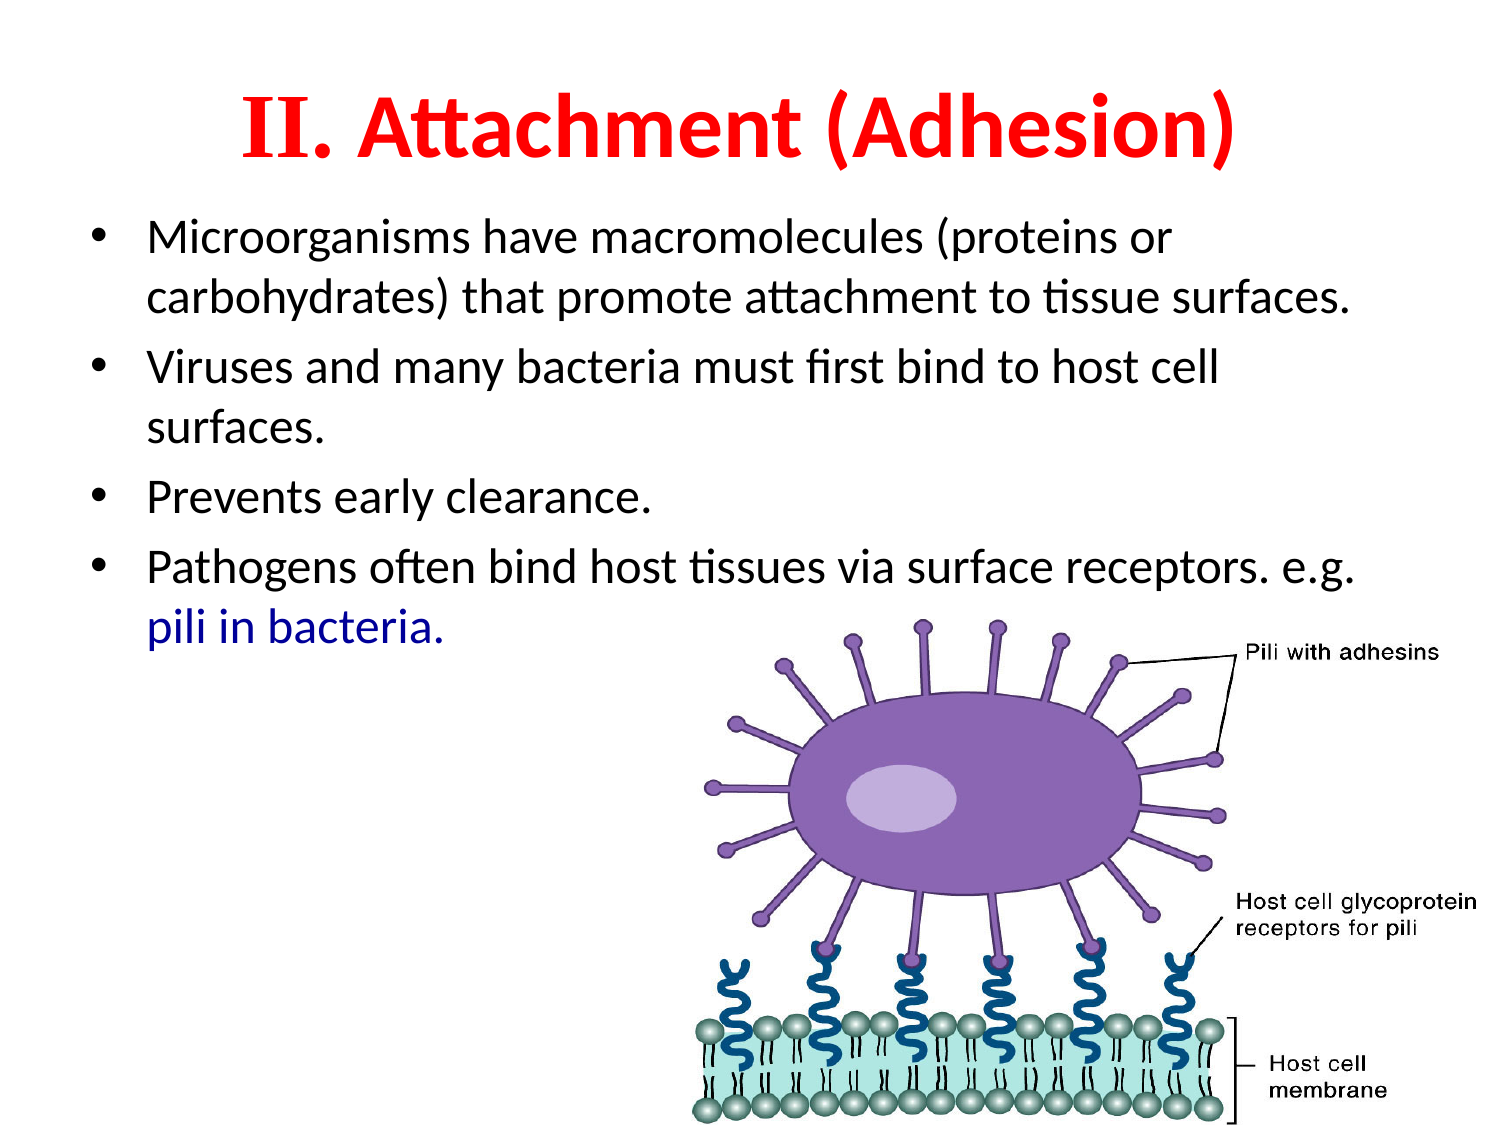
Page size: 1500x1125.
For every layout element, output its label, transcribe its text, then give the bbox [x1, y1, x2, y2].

title II. Attachment (Adhesion) [75, 45, 1425, 196]
picture [690, 619, 1477, 1125]
list Microorganisms have macromolecules (proteins or carbohydrates) that promote attachment to tissue surfaces. Viruses and many bacteria must first bind to host cell surfaces. Prevents early clearance. Pathogens often bind host tissues via surface receptors. e.g. pili in bacteria. [75, 196, 1425, 1005]
